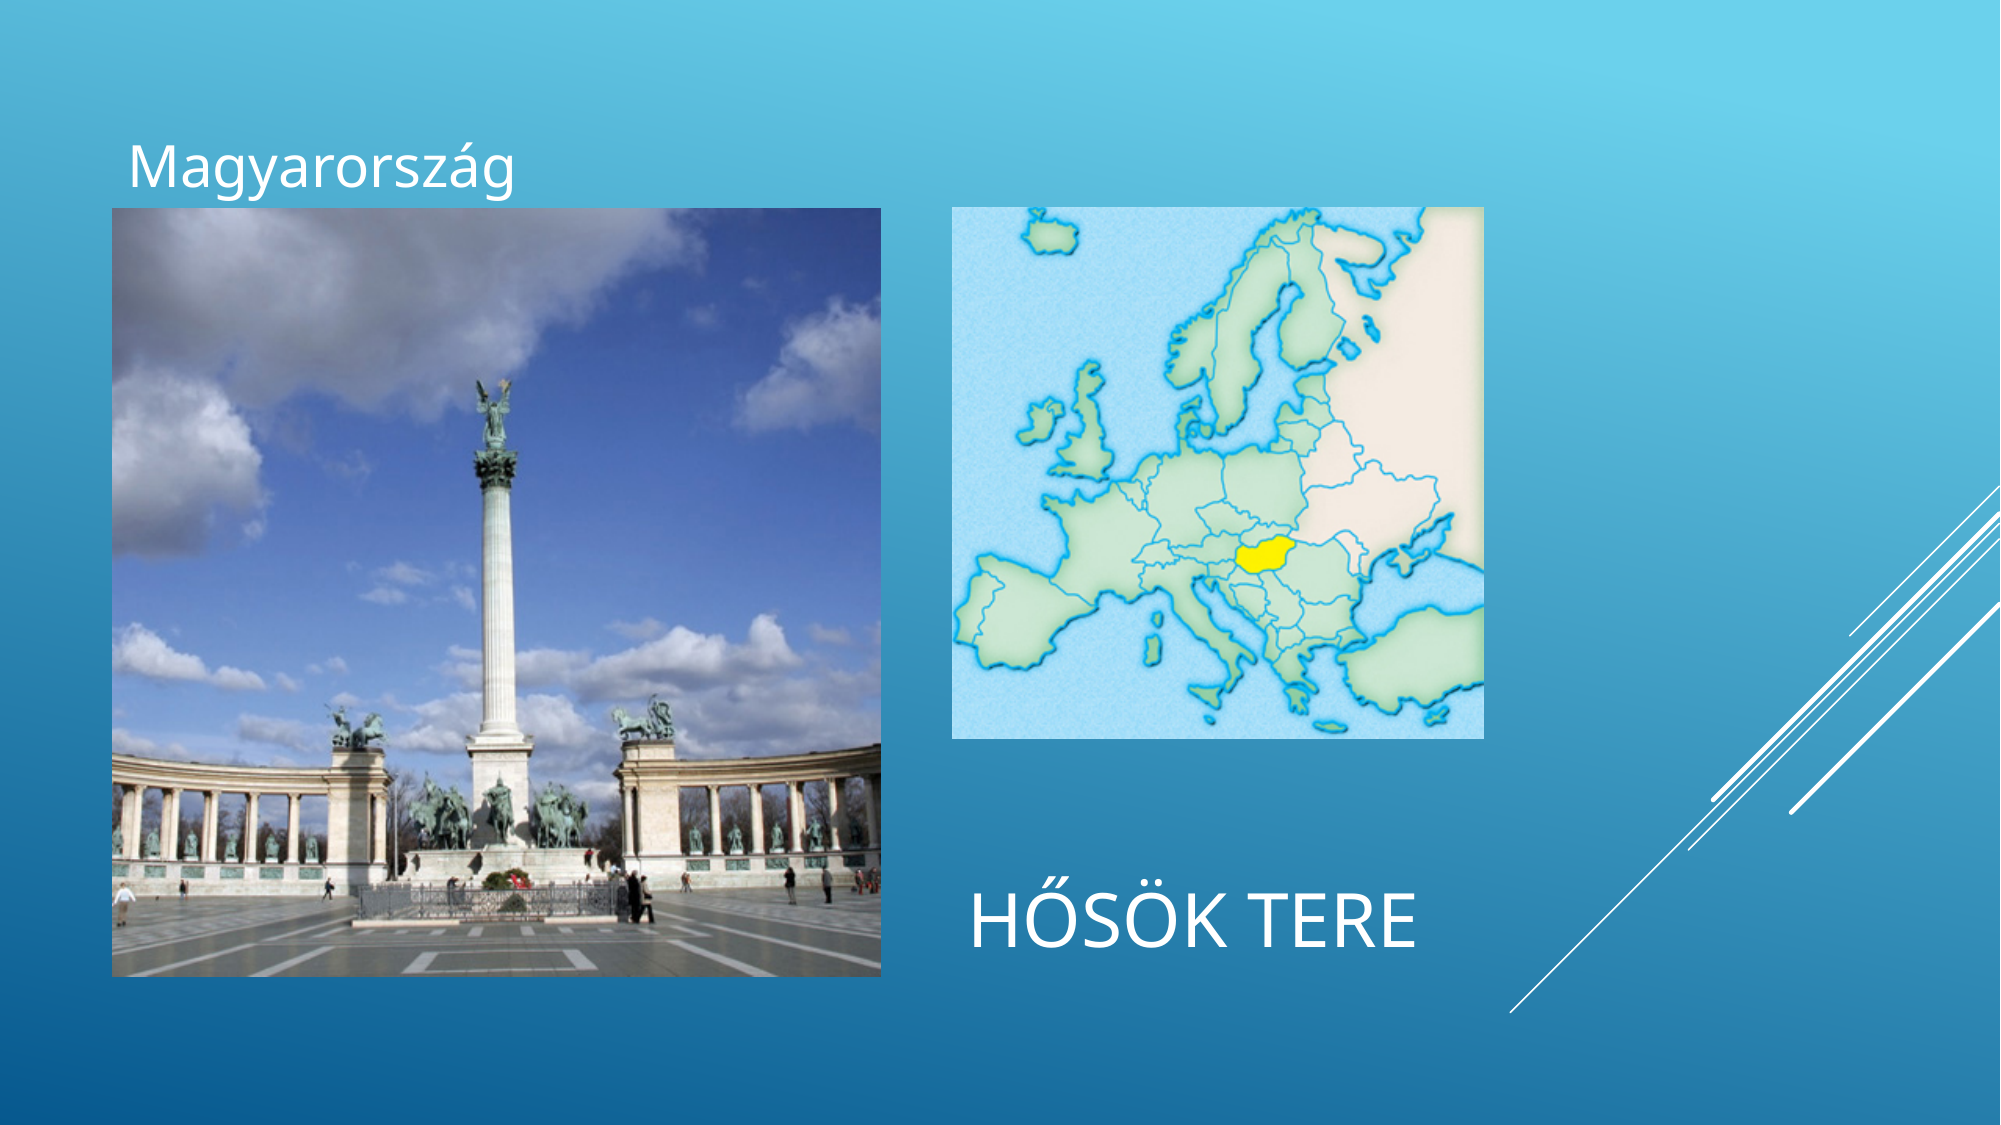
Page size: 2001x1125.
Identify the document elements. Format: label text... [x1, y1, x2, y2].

title Hősök tere [952, 858, 1484, 977]
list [112, 208, 881, 977]
list Magyarország [112, 107, 880, 208]
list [952, 206, 1485, 739]
